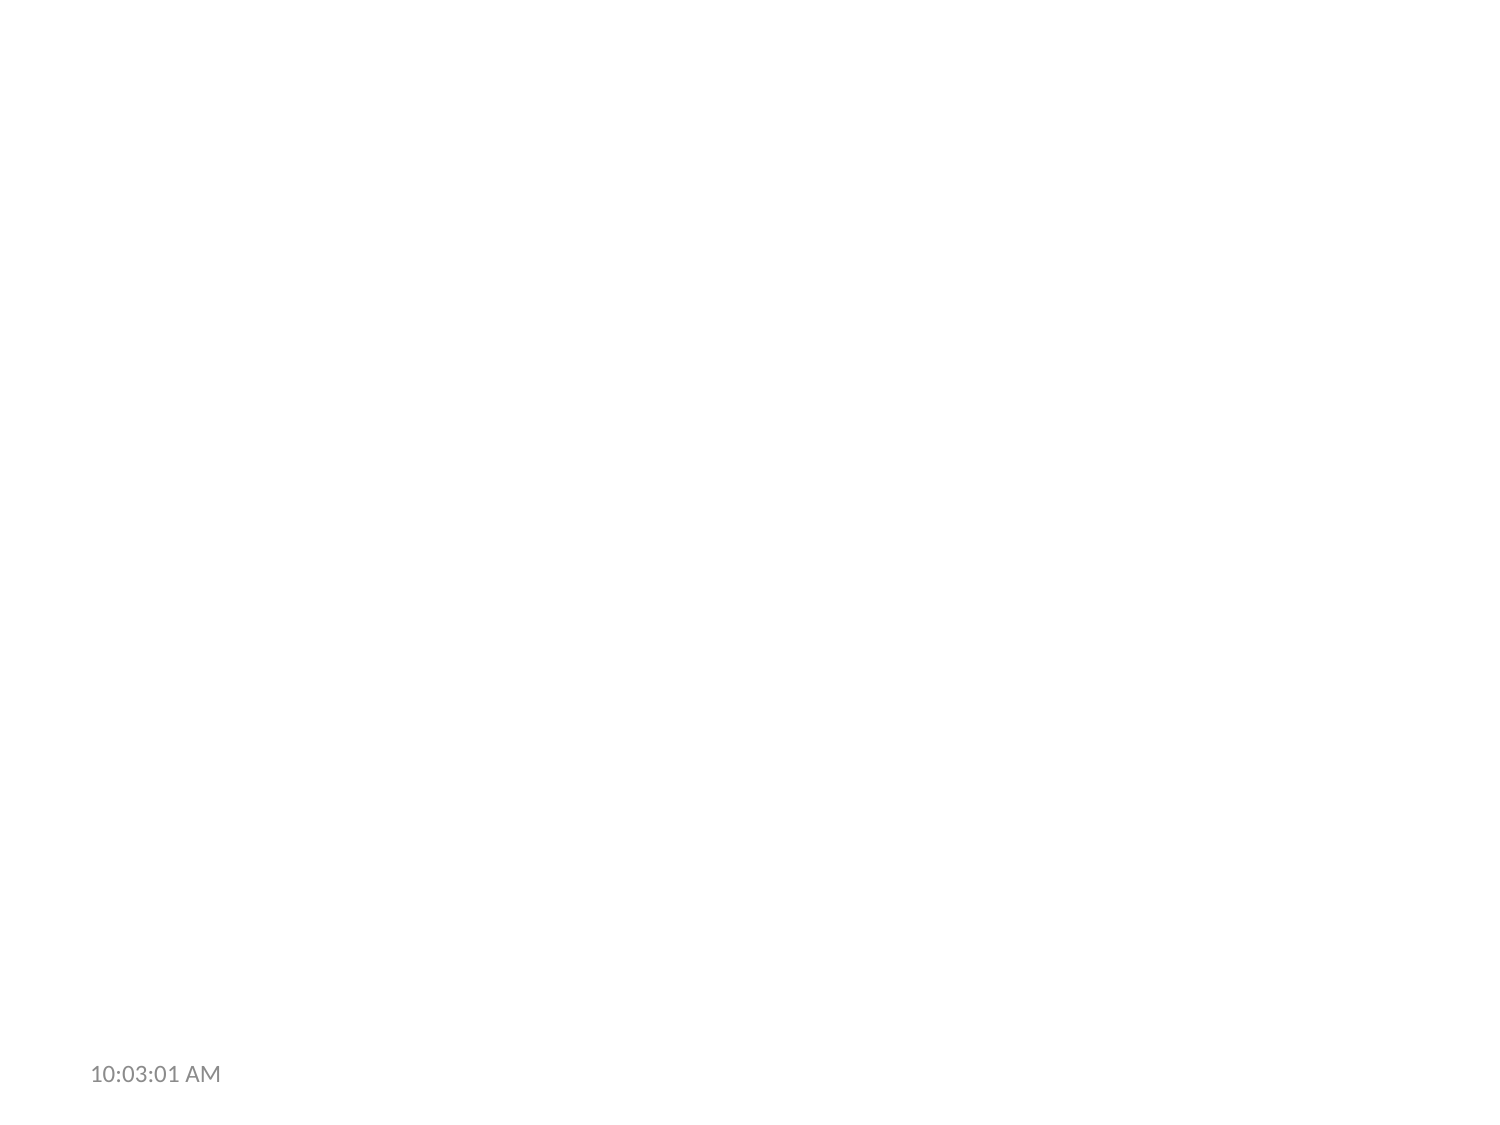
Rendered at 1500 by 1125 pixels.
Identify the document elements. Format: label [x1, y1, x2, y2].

slide_number [75, 1042, 425, 1103]
